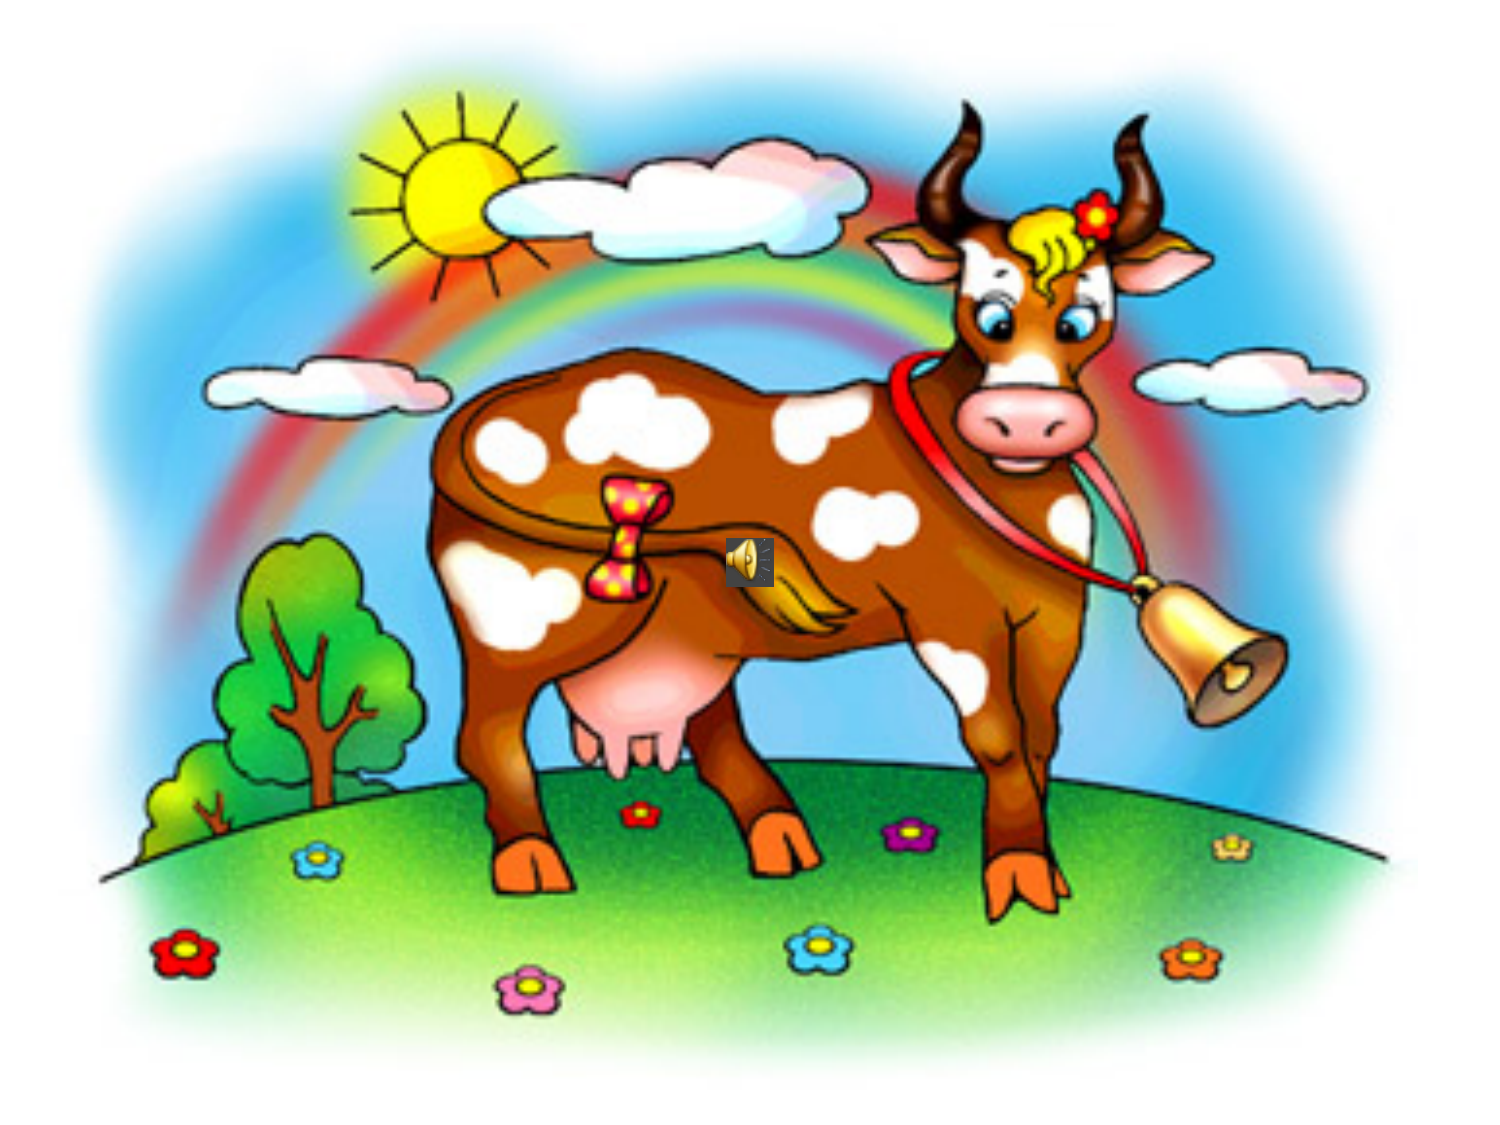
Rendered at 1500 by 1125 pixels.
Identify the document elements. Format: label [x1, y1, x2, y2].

picture [58, 23, 1419, 1091]
